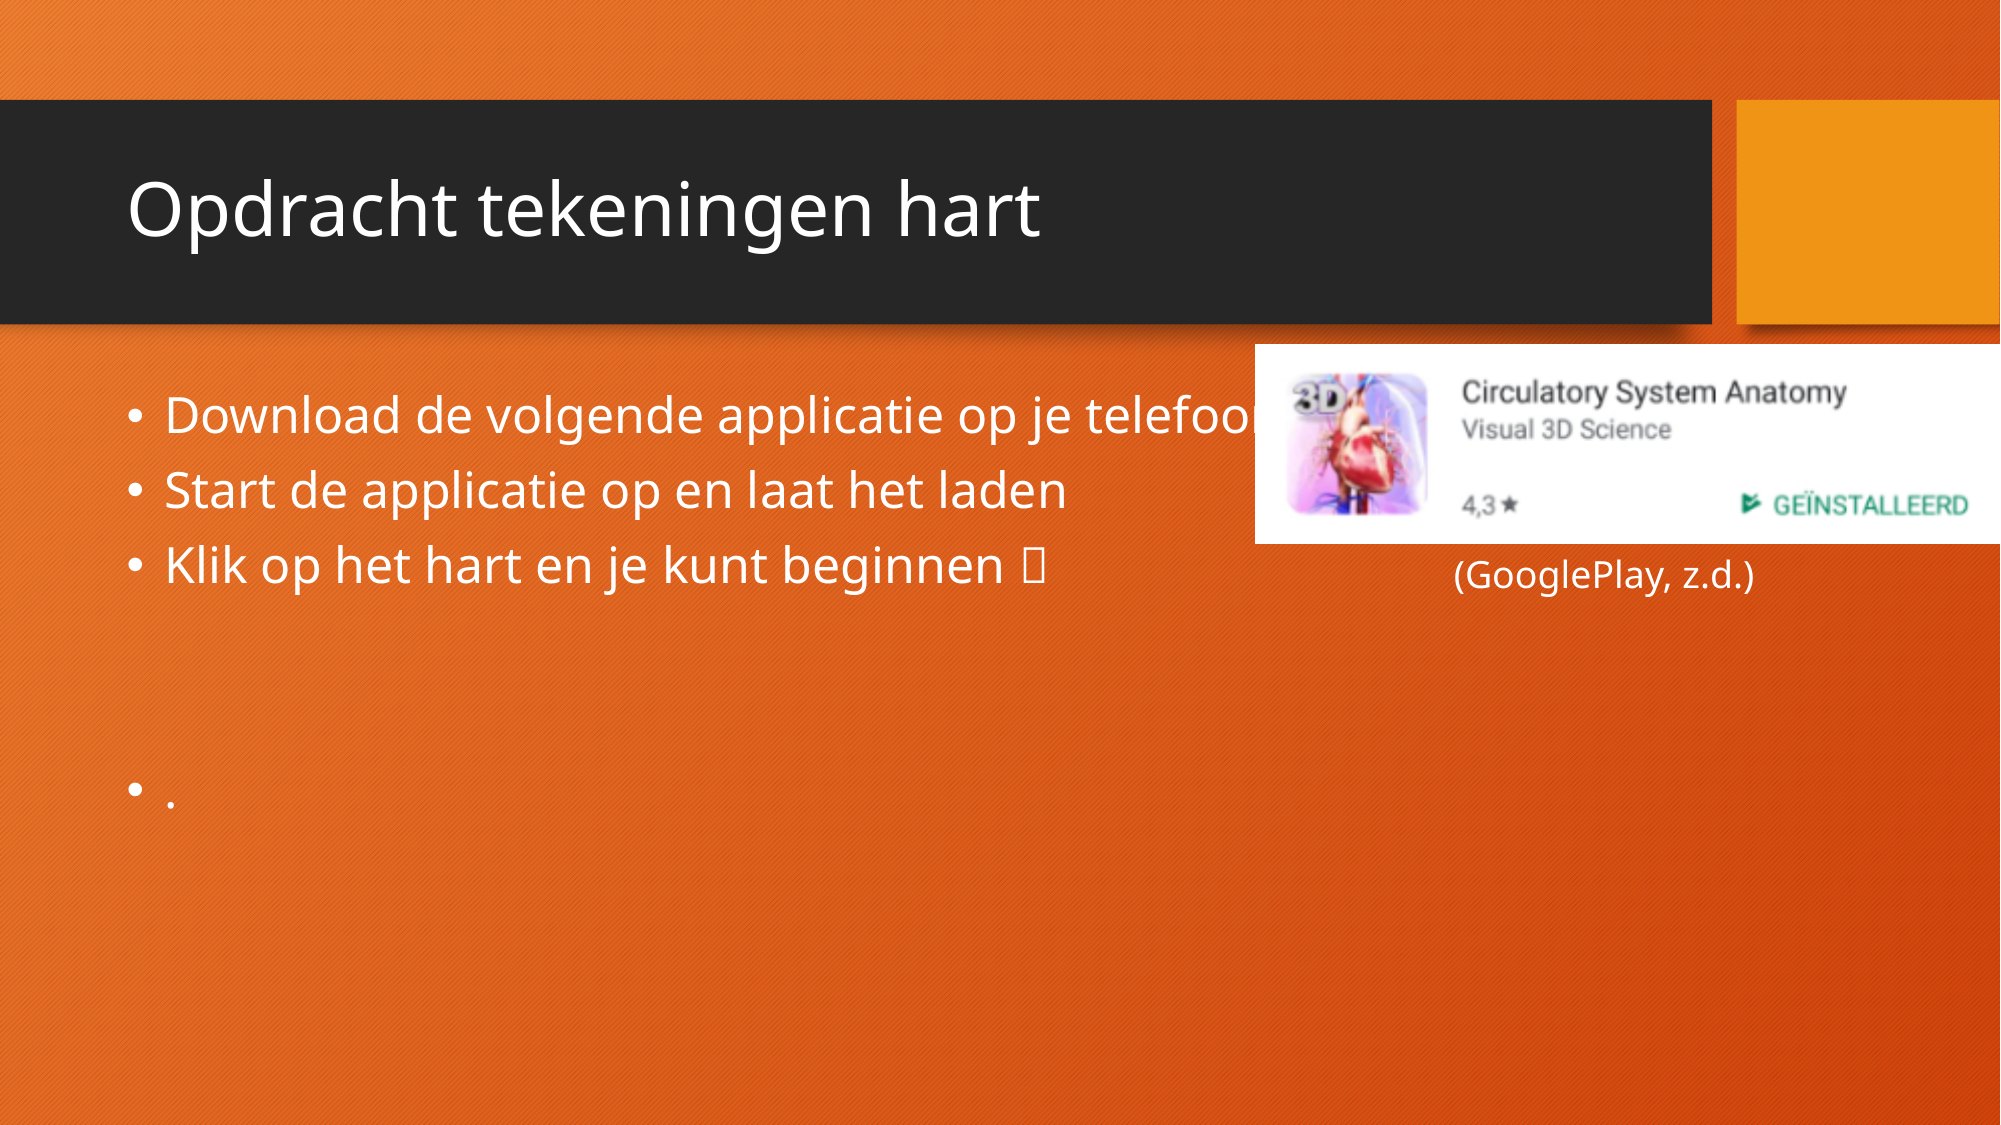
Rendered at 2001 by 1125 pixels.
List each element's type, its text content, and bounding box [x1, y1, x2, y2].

text_box (GooglePlay, z.d.) [1439, 544, 1970, 604]
picture [0, 325, 2000, 544]
title Opdracht tekeningen hart [111, 123, 1689, 301]
list Download de volgende applicatie op je telefoon Start de applicatie op en laat het laden Klik op het hart en je kunt beginnen  . [111, 383, 1689, 974]
